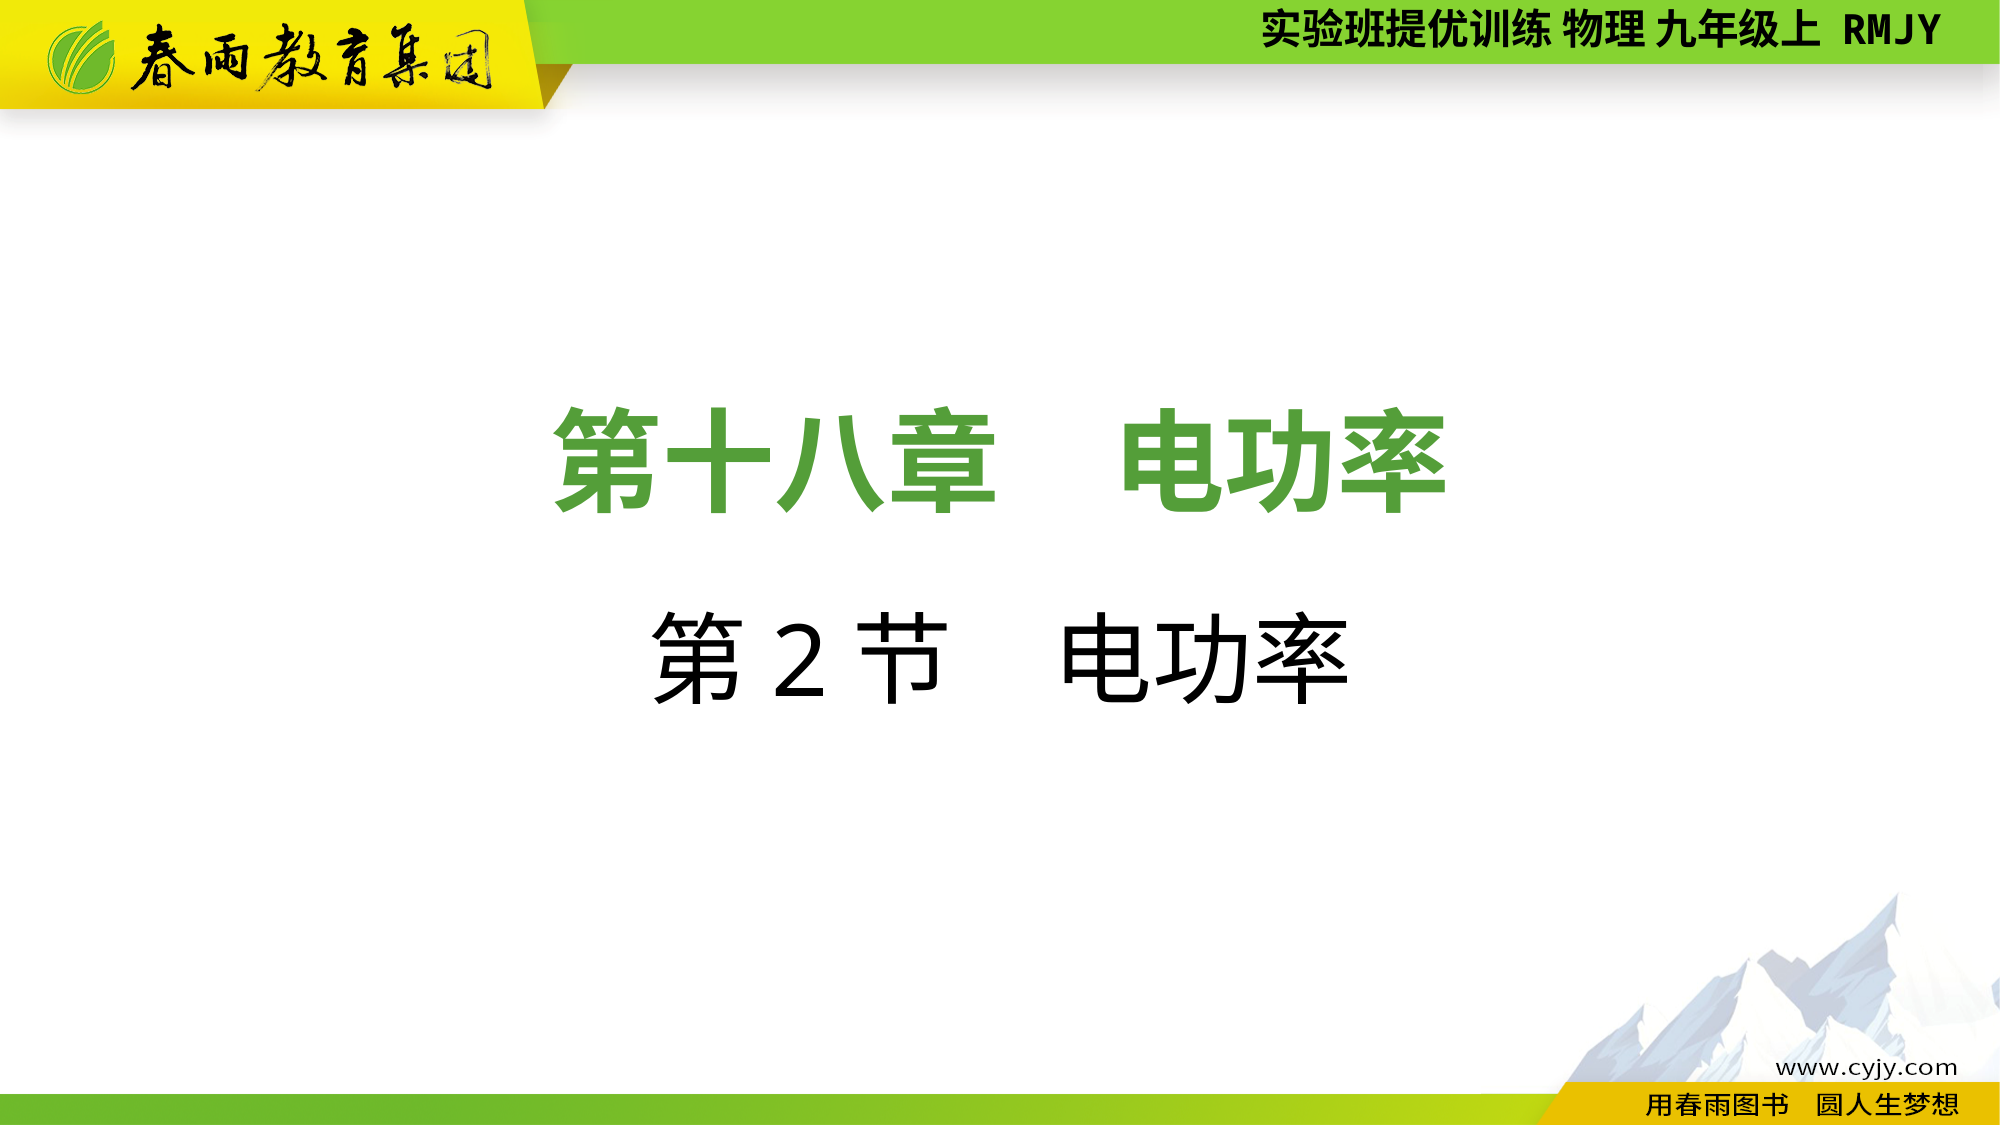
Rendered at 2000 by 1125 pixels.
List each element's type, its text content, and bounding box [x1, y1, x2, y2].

text_box 第十八章 电功率 [54, 316, 1946, 528]
picture [0, 0, 2000, 1125]
text_box 第2节 电功率 [54, 528, 1946, 724]
